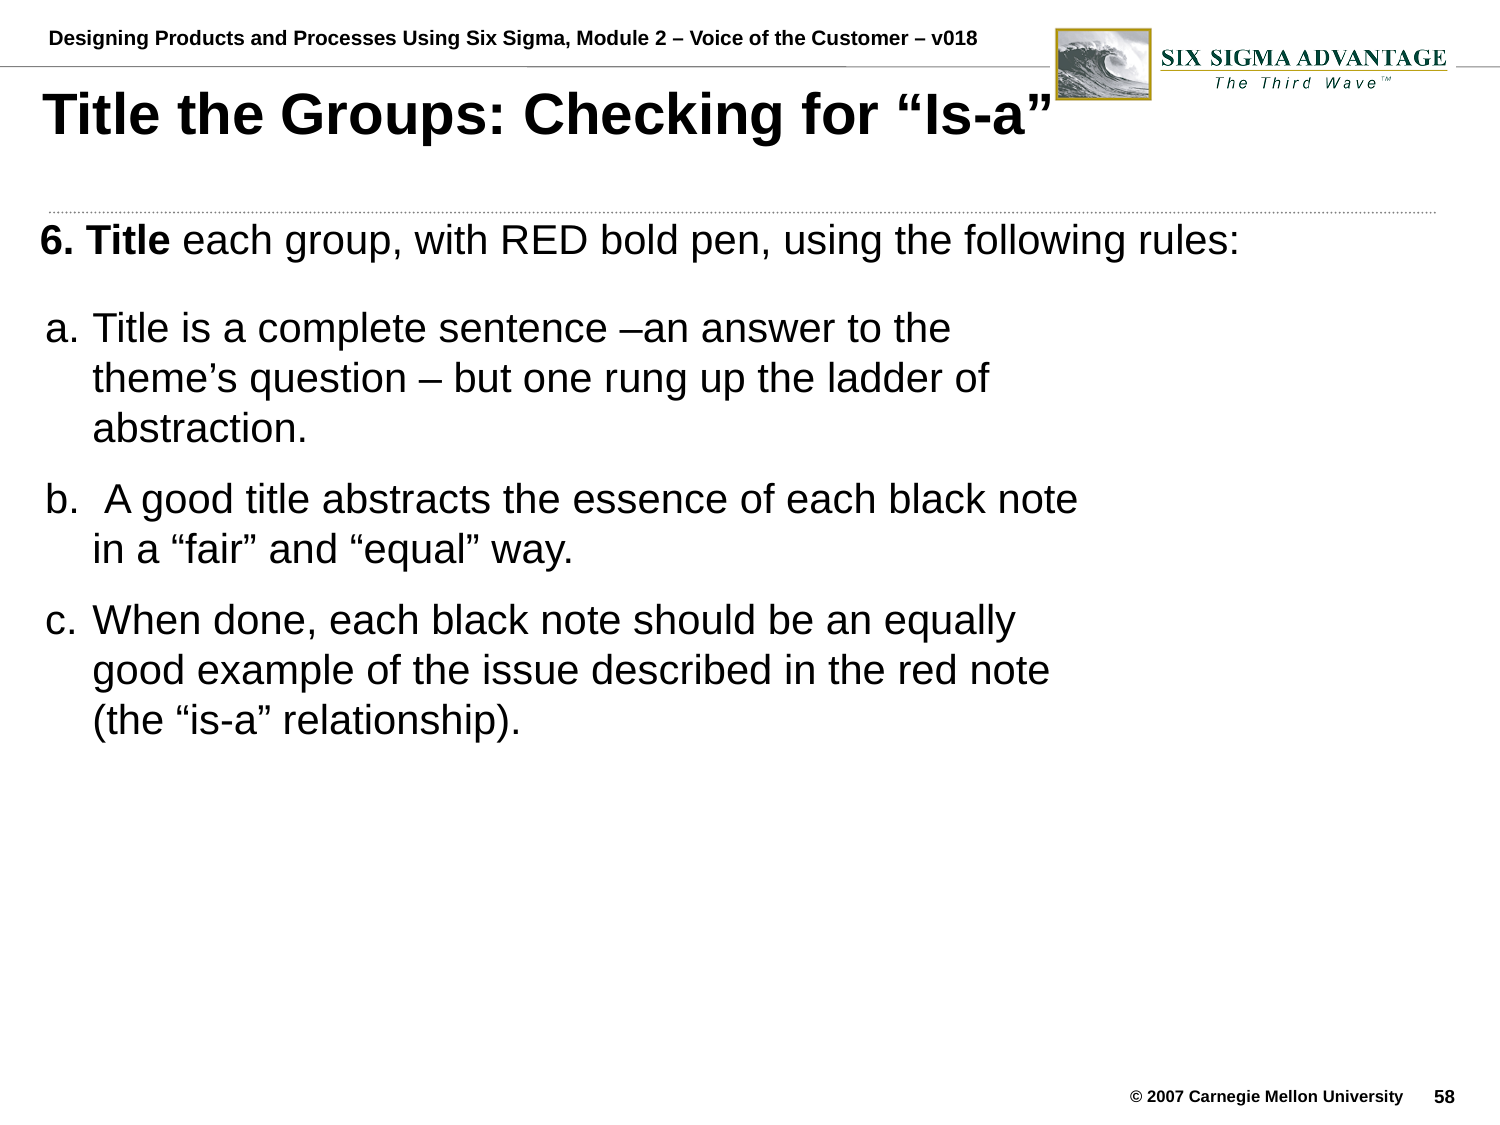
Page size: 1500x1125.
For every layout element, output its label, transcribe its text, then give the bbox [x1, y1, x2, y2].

text_box 6. Title each group, with RED bold pen, using the following rules: [24, 205, 1500, 271]
title Title the Groups: Checking for “Is-a” [42, 89, 1438, 146]
text_box Title is a complete sentence –an answer to the theme’s question – but one rung up the ladder of abstraction. A good title abstracts the essence of each black note in a “fair” and “equal” way. When done, each black note should be an equally good example of the issue described in the red note (the “is-a” relationship). [30, 293, 1101, 751]
picture [1049, 24, 1456, 104]
